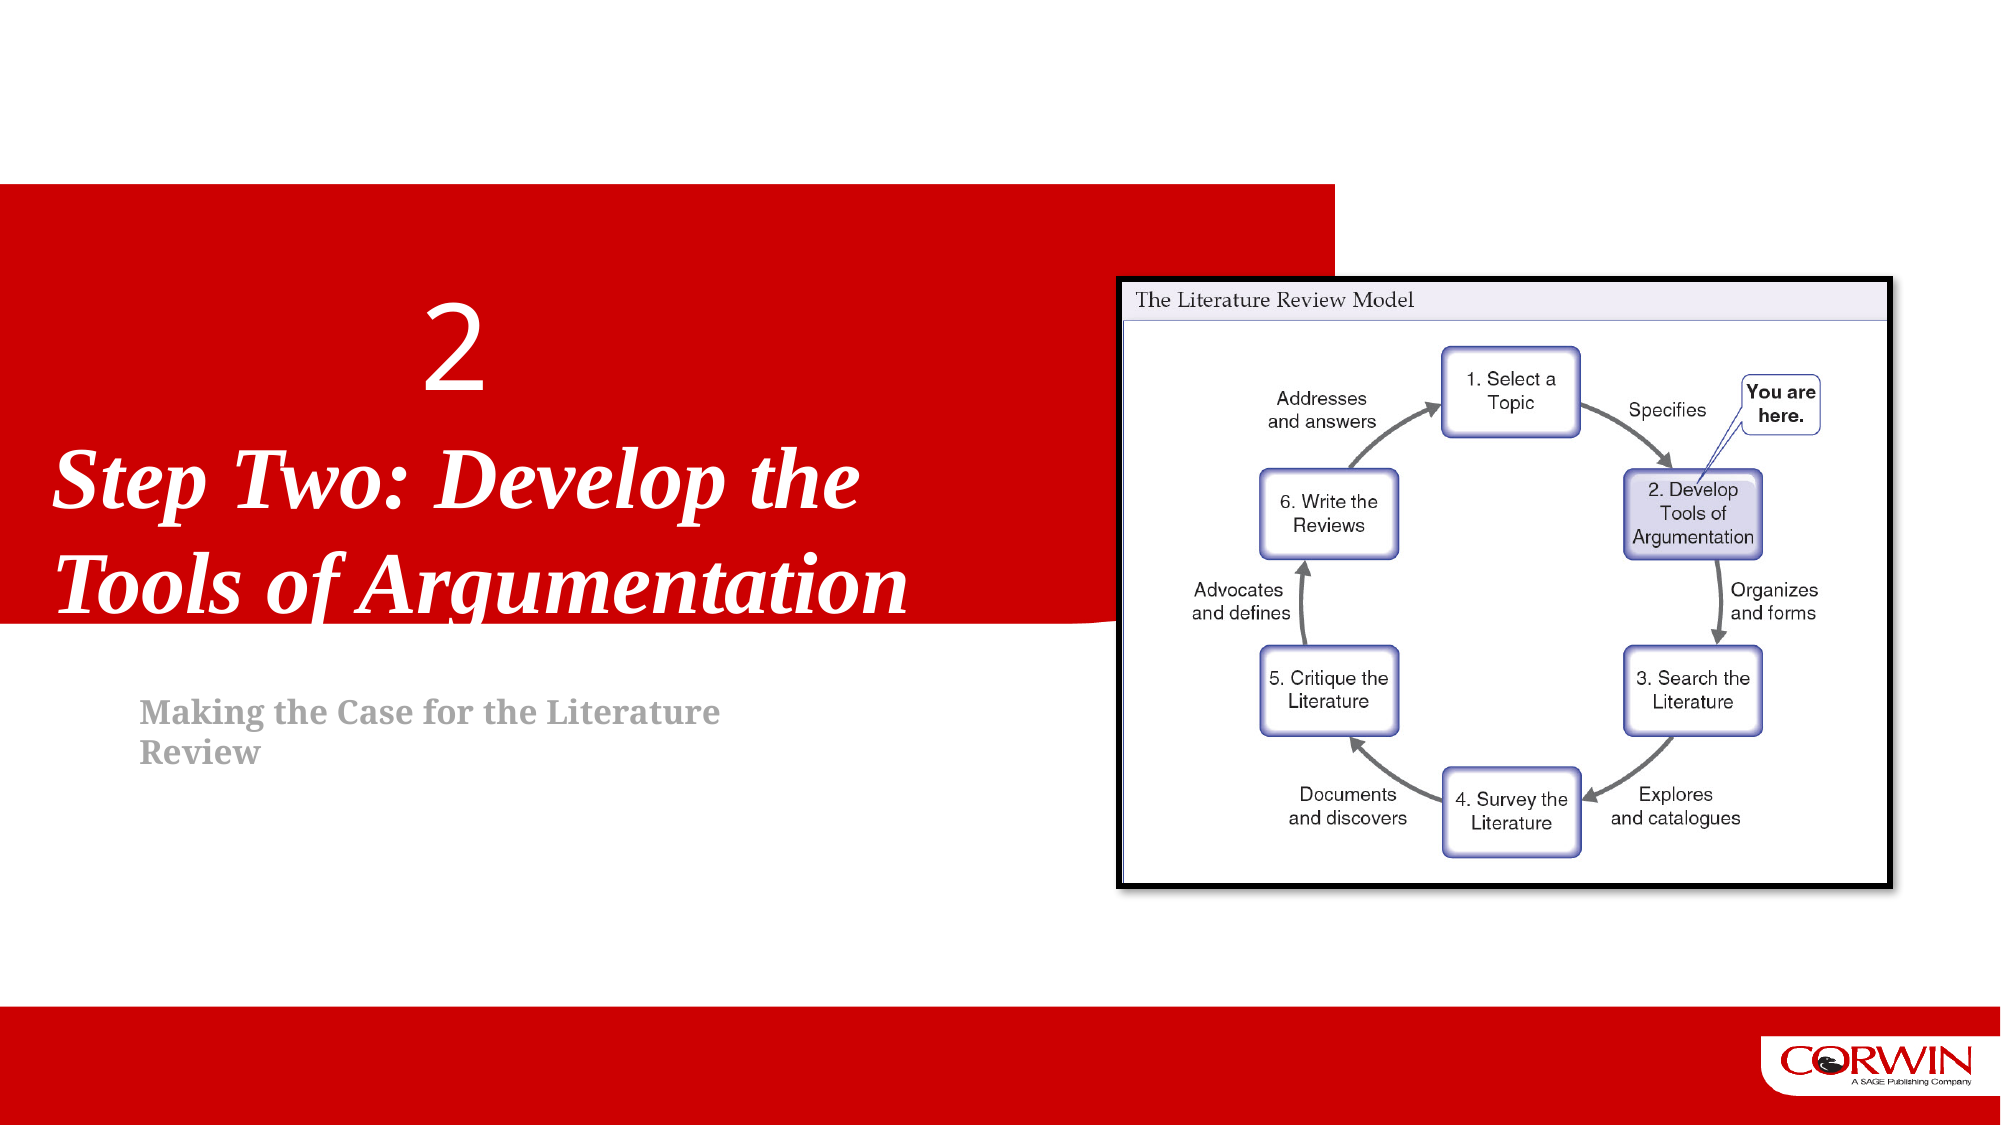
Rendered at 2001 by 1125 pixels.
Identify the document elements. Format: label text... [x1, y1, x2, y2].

picture [0, 0, 2001, 1125]
text_box 2 [405, 261, 536, 422]
subtitle Making the Case for the Literature Review [124, 683, 818, 750]
title Step Two: Develop the Tools of Argumentation [36, 404, 932, 647]
